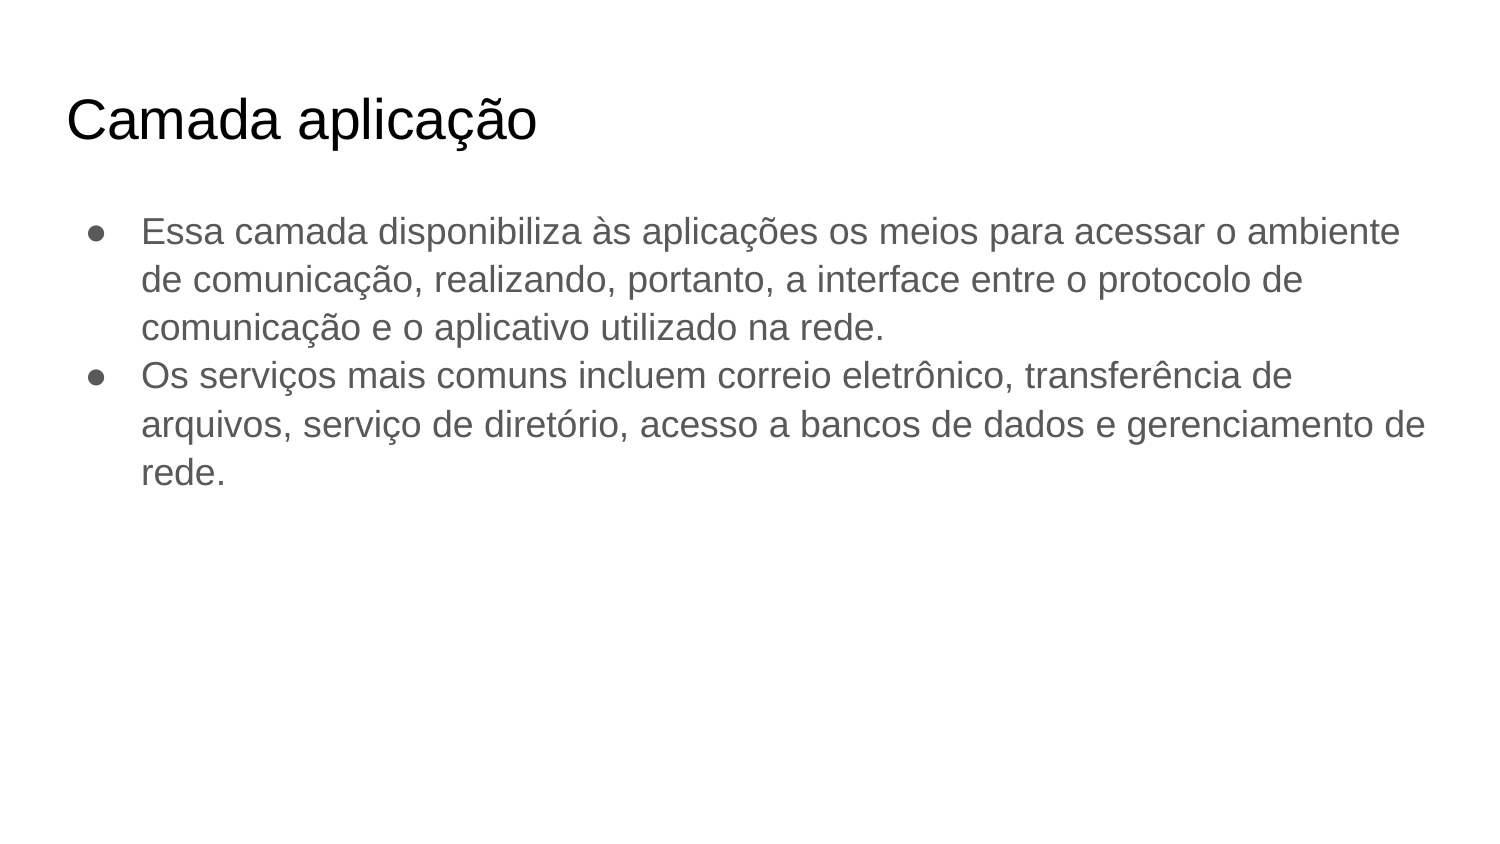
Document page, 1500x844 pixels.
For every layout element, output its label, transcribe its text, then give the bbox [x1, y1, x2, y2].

title Camada aplicação [51, 72, 1449, 167]
list Essa camada disponibiliza às aplicações os meios para acessar o ambiente de comunicação, realizando, portanto, a interface entre o protocolo de comunicação e o aplicativo utilizado na rede. Os serviços mais comuns incluem correio eletrônico, transferência de arquivos, serviço de diretório, acesso a bancos de dados e gerenciamento de rede. [51, 189, 1449, 750]
